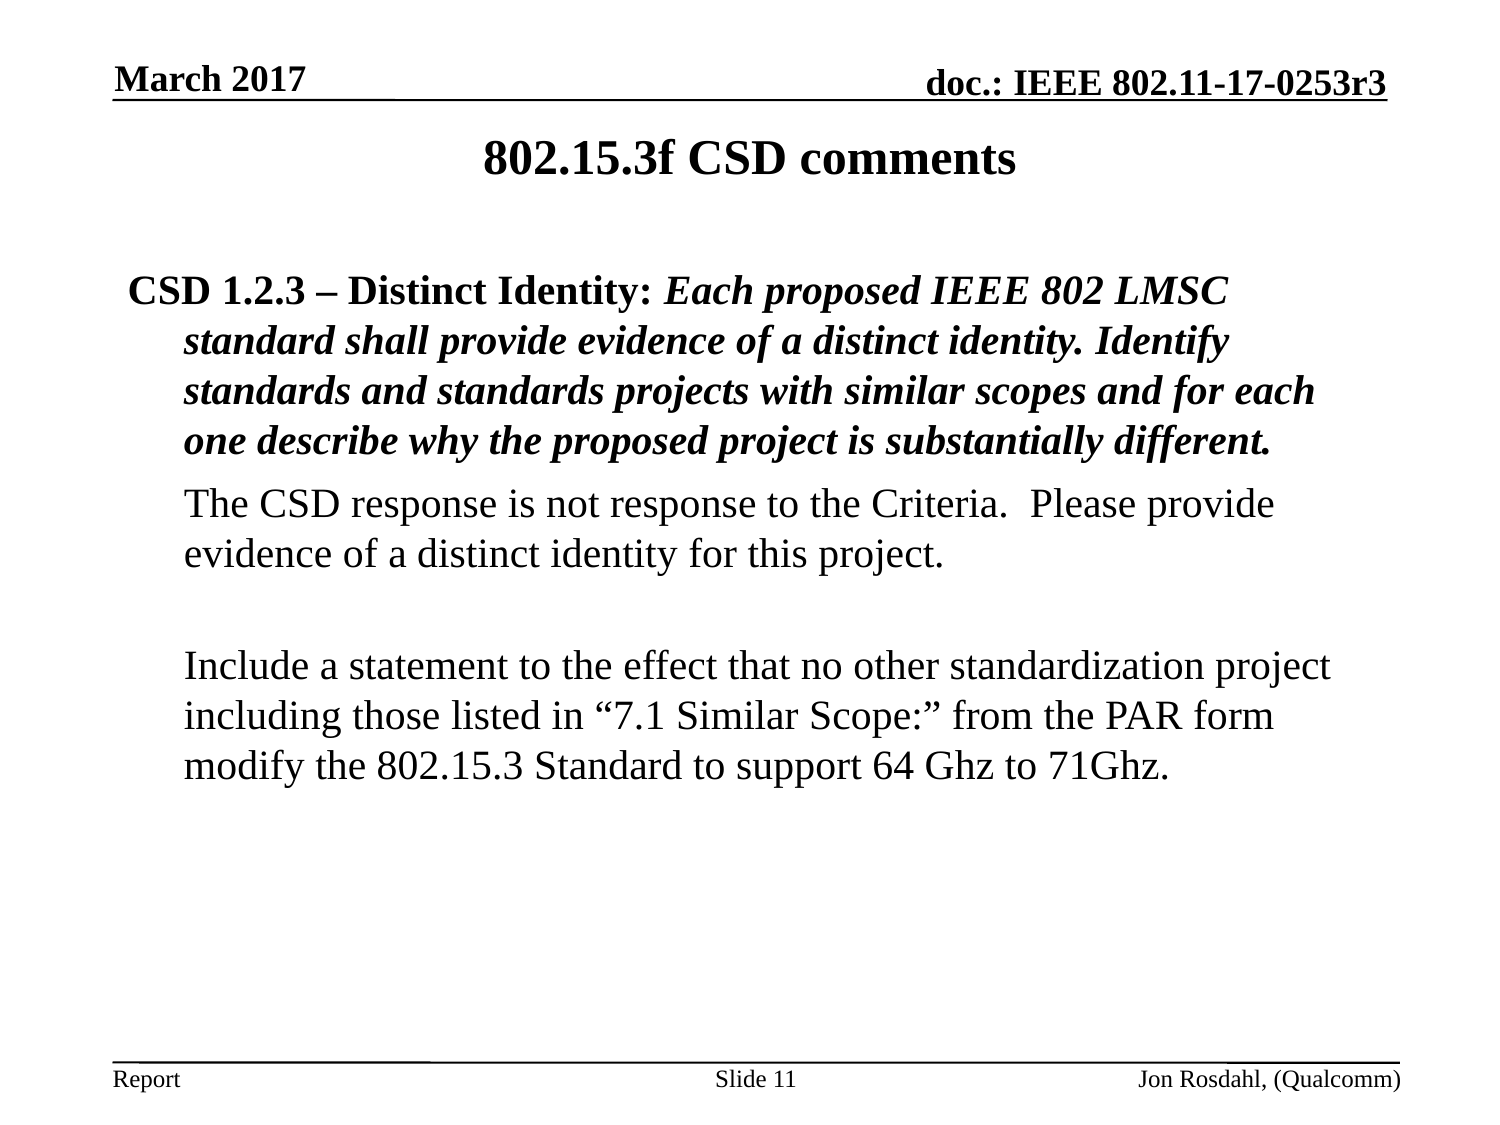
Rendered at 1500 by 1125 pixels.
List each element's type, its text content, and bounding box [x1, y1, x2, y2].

list CSD 1.2.3 – Distinct Identity: Each proposed IEEE 802 LMSC standard shall provide evidence of a distinct identity. Identify standards and standards projects with similar scopes and for each one describe why the proposed project is substantially different. The CSD response is not response to the Criteria. Please provide evidence of a distinct identity for this project. Include a statement to the effect that no other standardization project including those listed in “7.1 Similar Scope:” from the PAR form modify the 802.15.3 Standard to support 64 Ghz to 71Ghz. [112, 255, 1388, 1063]
slide_number Slide 11 [712, 1061, 800, 1123]
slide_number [114, 54, 423, 100]
footer Jon Rosdahl, (Qualcomm) [878, 1061, 1402, 1093]
title 802.15.3f CSD comments [112, 112, 1388, 197]
